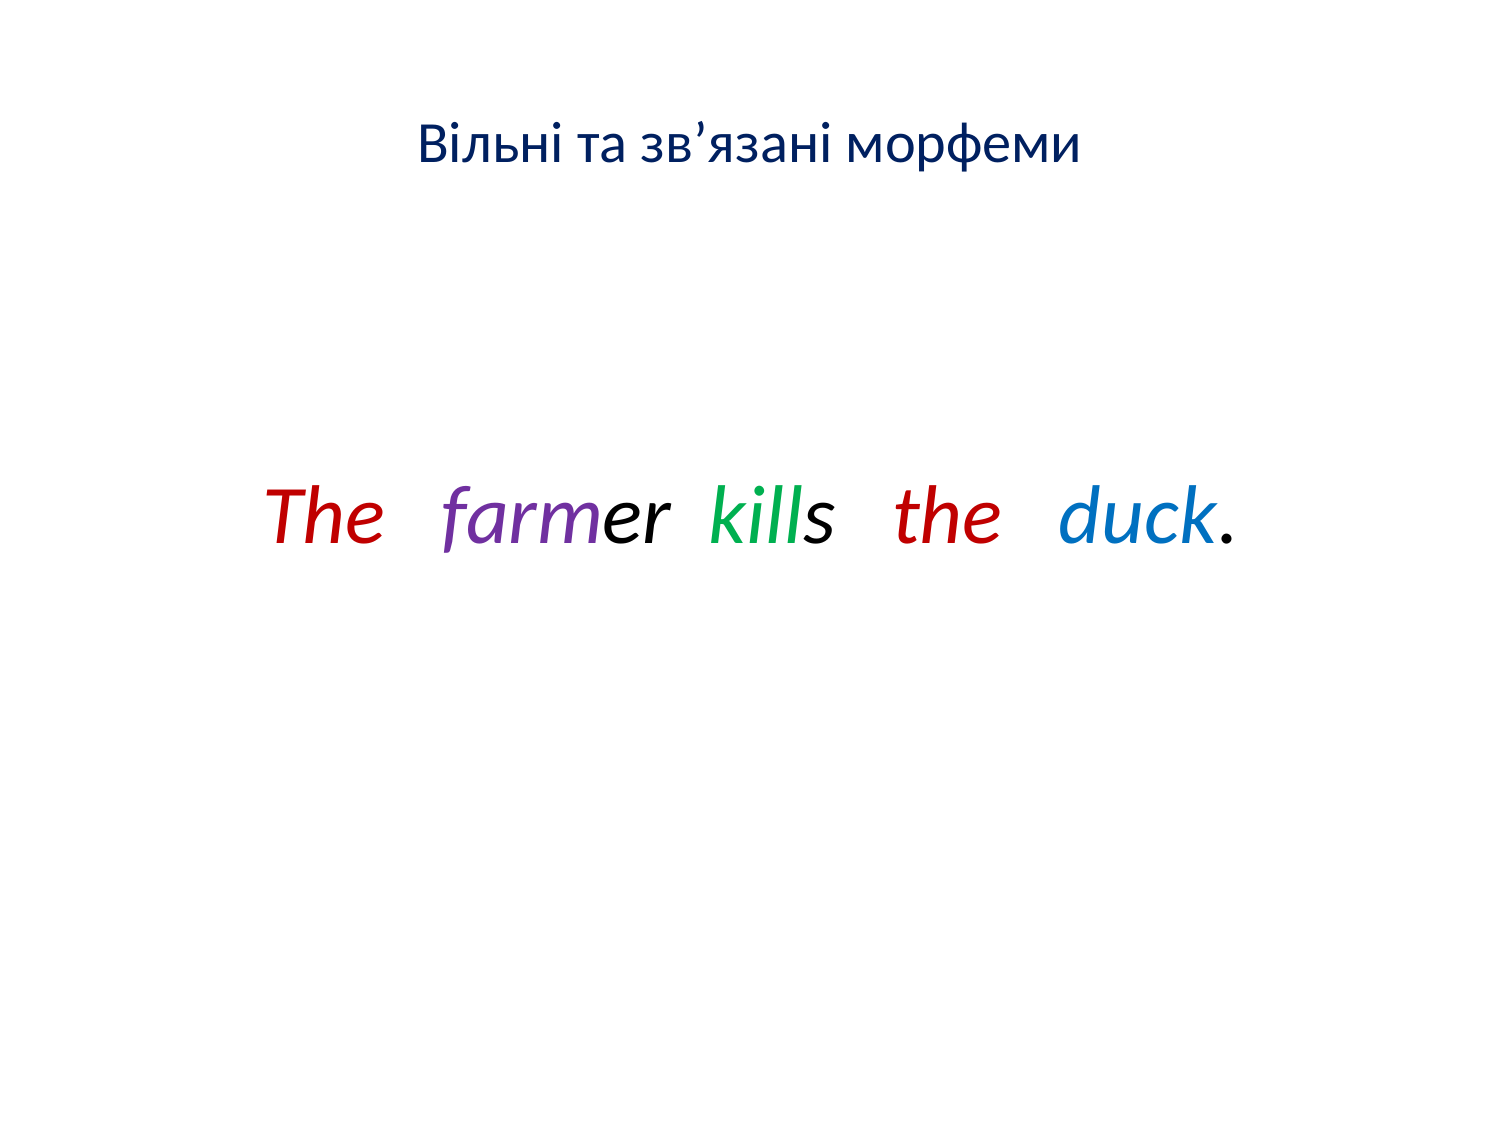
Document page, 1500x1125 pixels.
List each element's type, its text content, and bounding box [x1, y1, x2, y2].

list The farmer kills the duck. [75, 262, 1425, 1005]
title Вільні та зв’язані морфеми [75, 45, 1425, 233]
